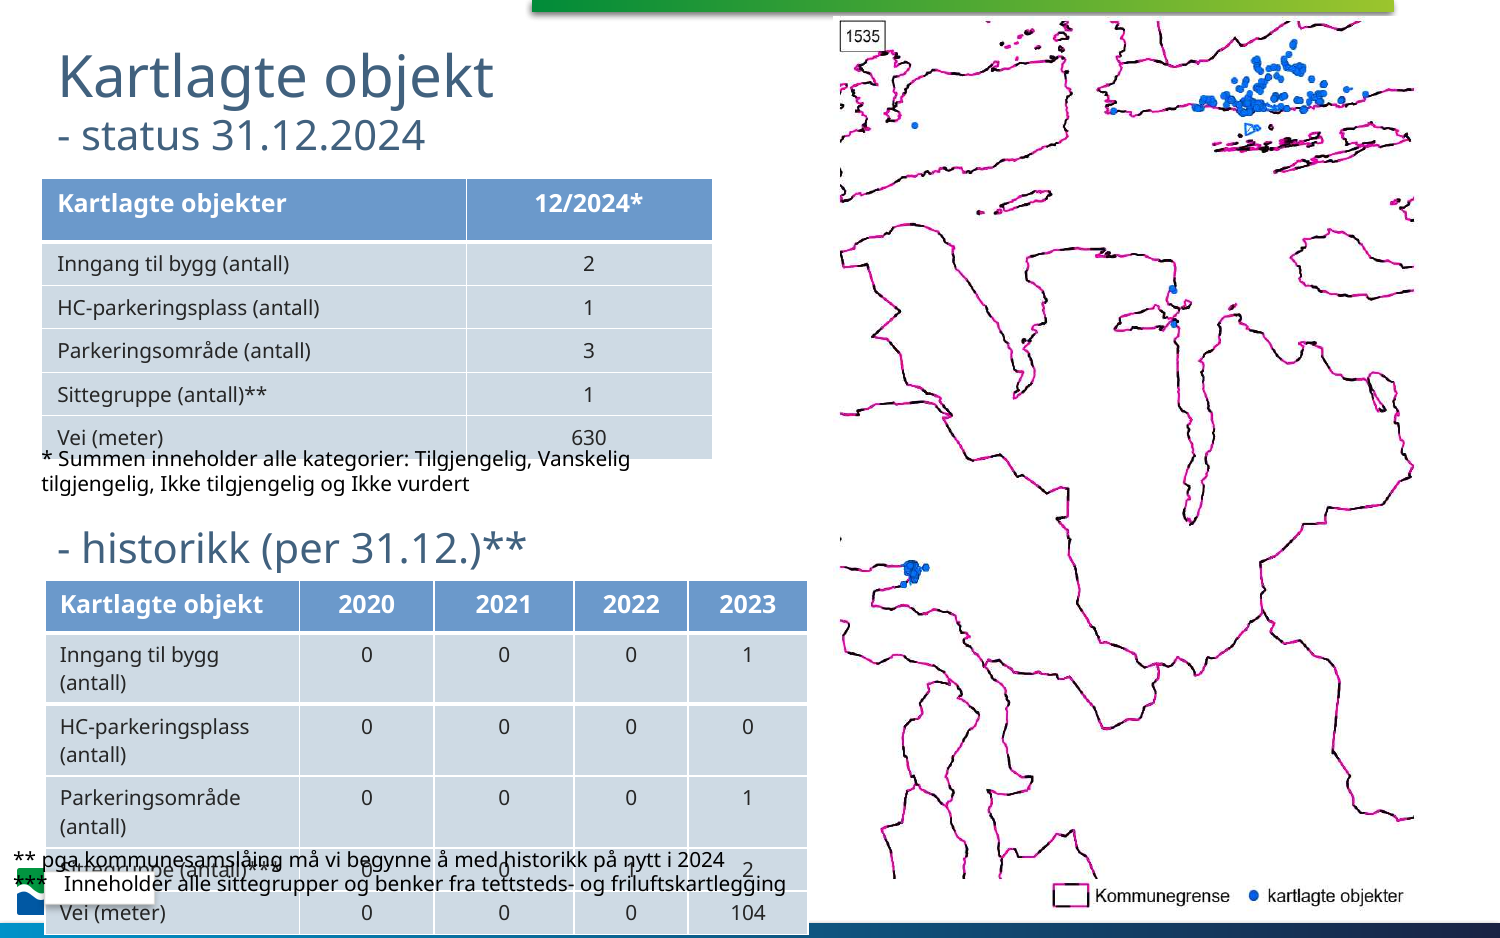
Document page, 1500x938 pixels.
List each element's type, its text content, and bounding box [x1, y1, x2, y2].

table_header 2022 [575, 581, 687, 631]
table_cell Vei (meter) [42, 416, 466, 438]
table_header Kartlagte objekter [42, 179, 466, 240]
table_cell 0 [575, 635, 687, 702]
table_cell HC-parkeringsplass (antall) [46, 706, 299, 775]
table_header 2020 [300, 581, 433, 631]
table_cell Inngang til bygg (antall) [42, 244, 466, 285]
table_cell 0 [435, 706, 573, 775]
table_cell 630 [467, 416, 712, 459]
table_cell 0 [689, 706, 807, 775]
table_header 2023 [689, 581, 807, 631]
text_box ** pga kommunesamslåing må vi begynne å med historikk på nytt i 2024 *** Inneholder alle sittegrupper og benker fra tettsteds- og friluftskartlegging [0, 838, 802, 904]
table_cell 1 [467, 286, 712, 328]
table_cell 0 [575, 904, 687, 934]
table_cell 0 [300, 706, 433, 775]
table_cell Parkeringsområde (antall) [42, 329, 466, 372]
table_cell 0 [435, 777, 573, 838]
table_cell 1 [467, 373, 712, 415]
table_header 12/2024* [467, 179, 712, 240]
table_cell 0 [300, 777, 433, 838]
table_cell 0 [300, 635, 433, 702]
picture [833, 16, 1419, 913]
table_cell Parkeringsområde (antall) [46, 777, 299, 838]
table_cell 0 [300, 904, 433, 934]
table_cell HC-parkeringsplass (antall) [42, 286, 466, 328]
text_box - historikk (per 31.12.)** [42, 496, 828, 580]
text_box Kartlagte objekt - status 31.12.2024 [42, 24, 828, 167]
table_cell 1 [689, 635, 807, 702]
table_header Kartlagte objekt [46, 581, 299, 631]
table_cell 3 [467, 329, 712, 372]
table_cell Inngang til bygg (antall) [46, 635, 299, 702]
text_box * Summen inneholder alle kategorier: Tilgjengelig, Vanskelig tilgjengelig, Ikke tilgjengelig og Ikke vurdert [26, 438, 711, 504]
table_cell 0 [435, 635, 573, 702]
table_cell 2 [802, 849, 807, 890]
table_cell 0 [575, 777, 687, 838]
table_cell Vei (meter) [46, 904, 299, 934]
table_cell 104 [689, 892, 807, 934]
table_header 2021 [435, 581, 573, 631]
table_cell 0 [575, 706, 687, 775]
table_cell 0 [435, 904, 573, 934]
table_cell 1 [689, 777, 807, 847]
table_cell Sittegruppe (antall)** [42, 373, 466, 415]
table_cell 2 [467, 244, 712, 285]
